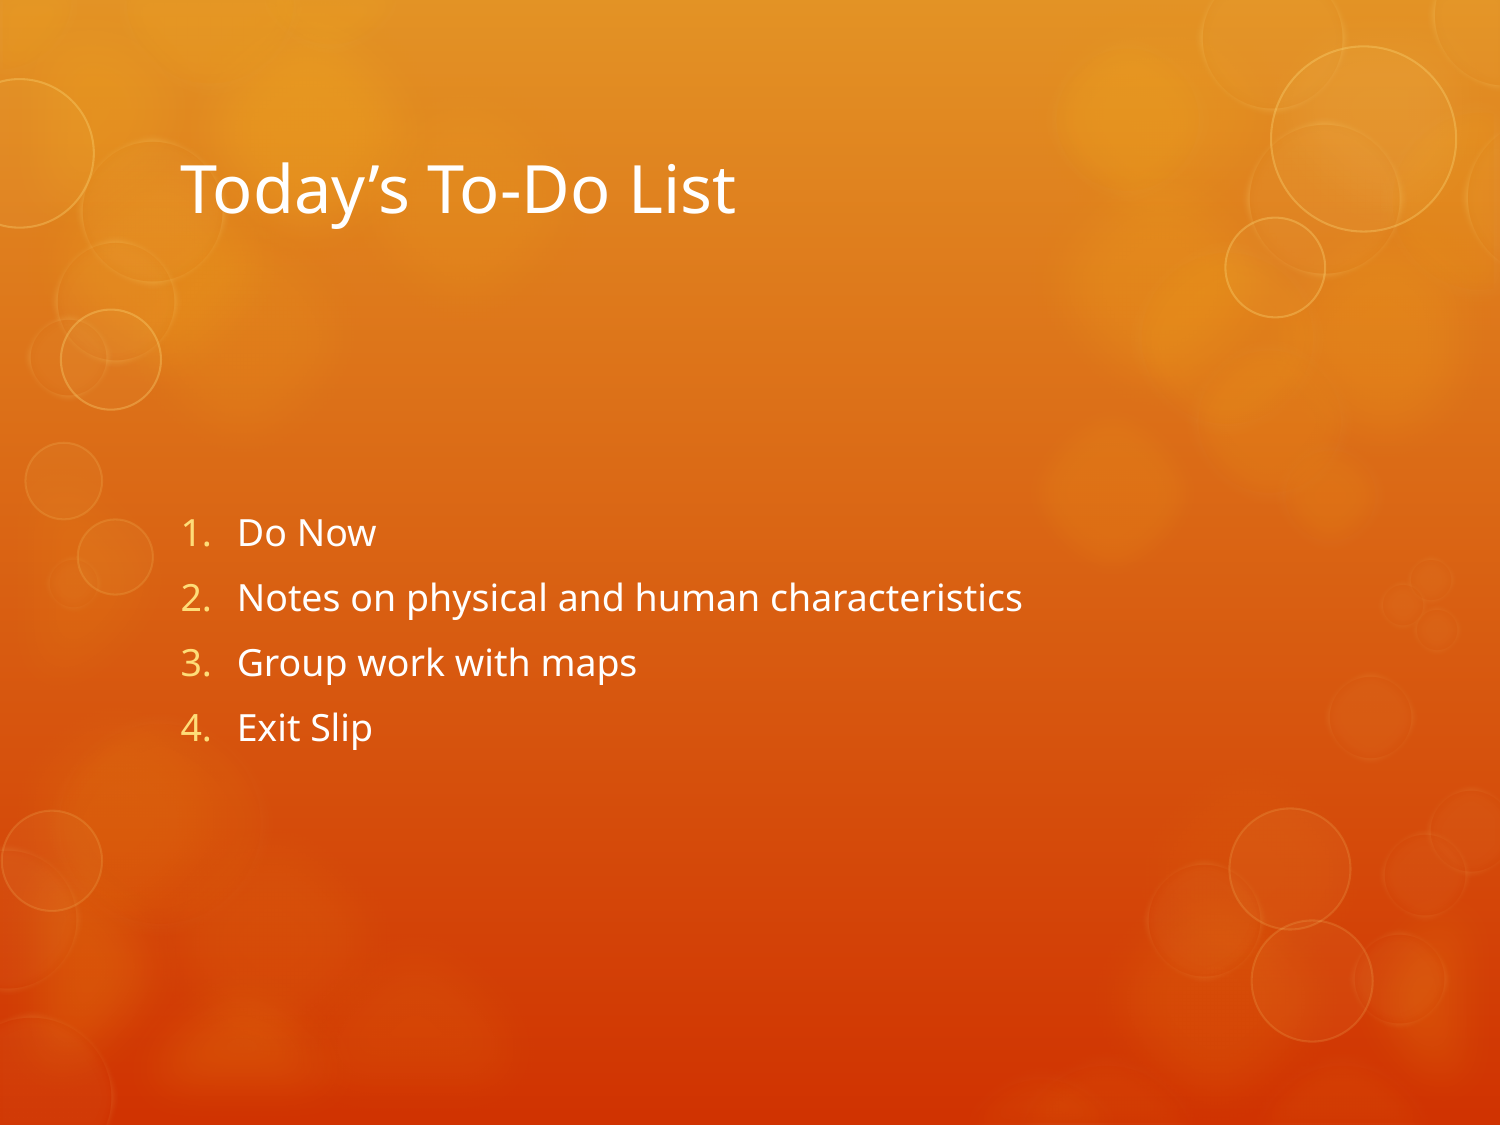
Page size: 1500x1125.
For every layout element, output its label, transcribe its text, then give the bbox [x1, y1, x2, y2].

list Do Now Notes on physical and human characteristics Group work with maps Exit Slip [165, 296, 1335, 962]
title Today’s To-Do List [165, 110, 1335, 263]
